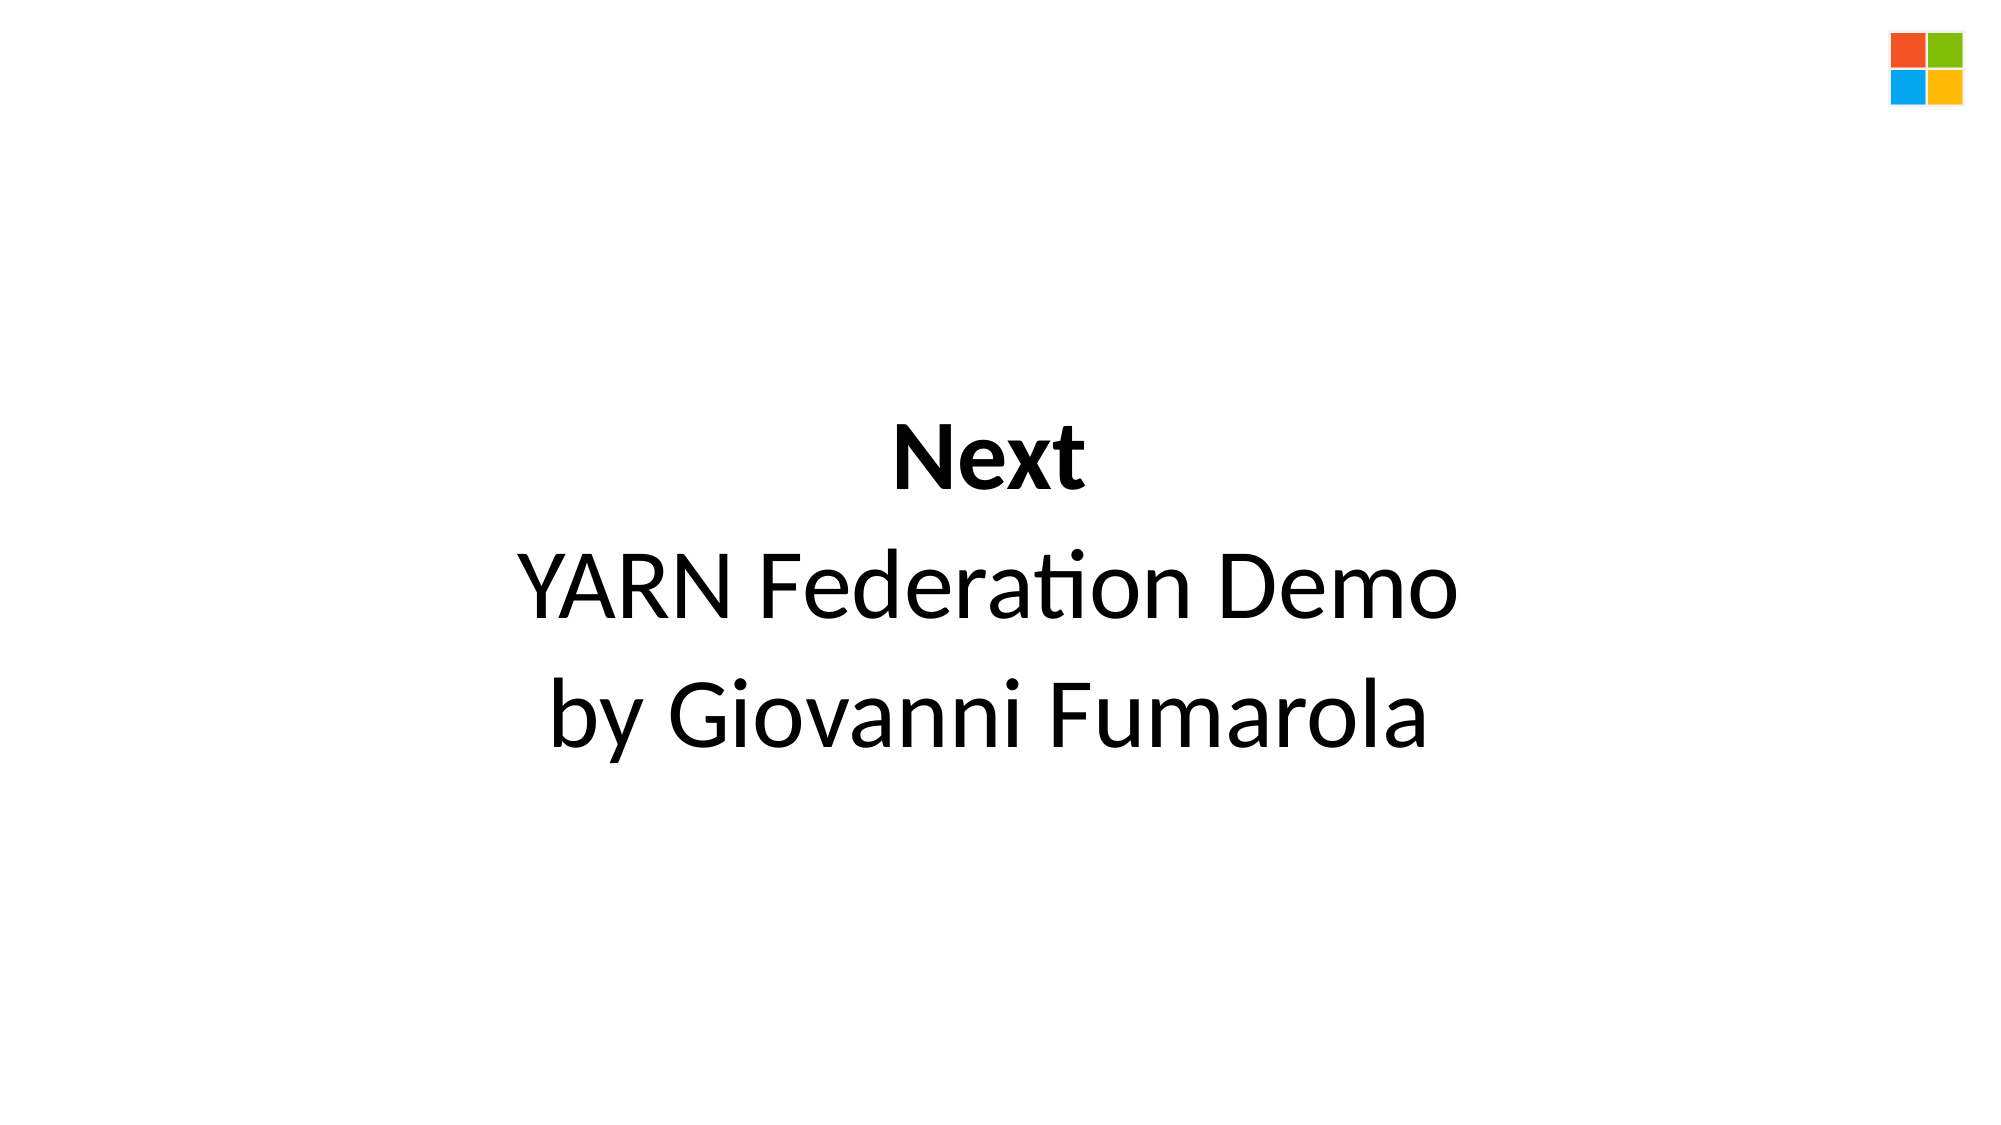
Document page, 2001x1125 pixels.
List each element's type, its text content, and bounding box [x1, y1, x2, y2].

list Next YARN Federation Demo by Giovanni Fumarola [379, 396, 1599, 797]
picture [1888, 30, 1965, 107]
